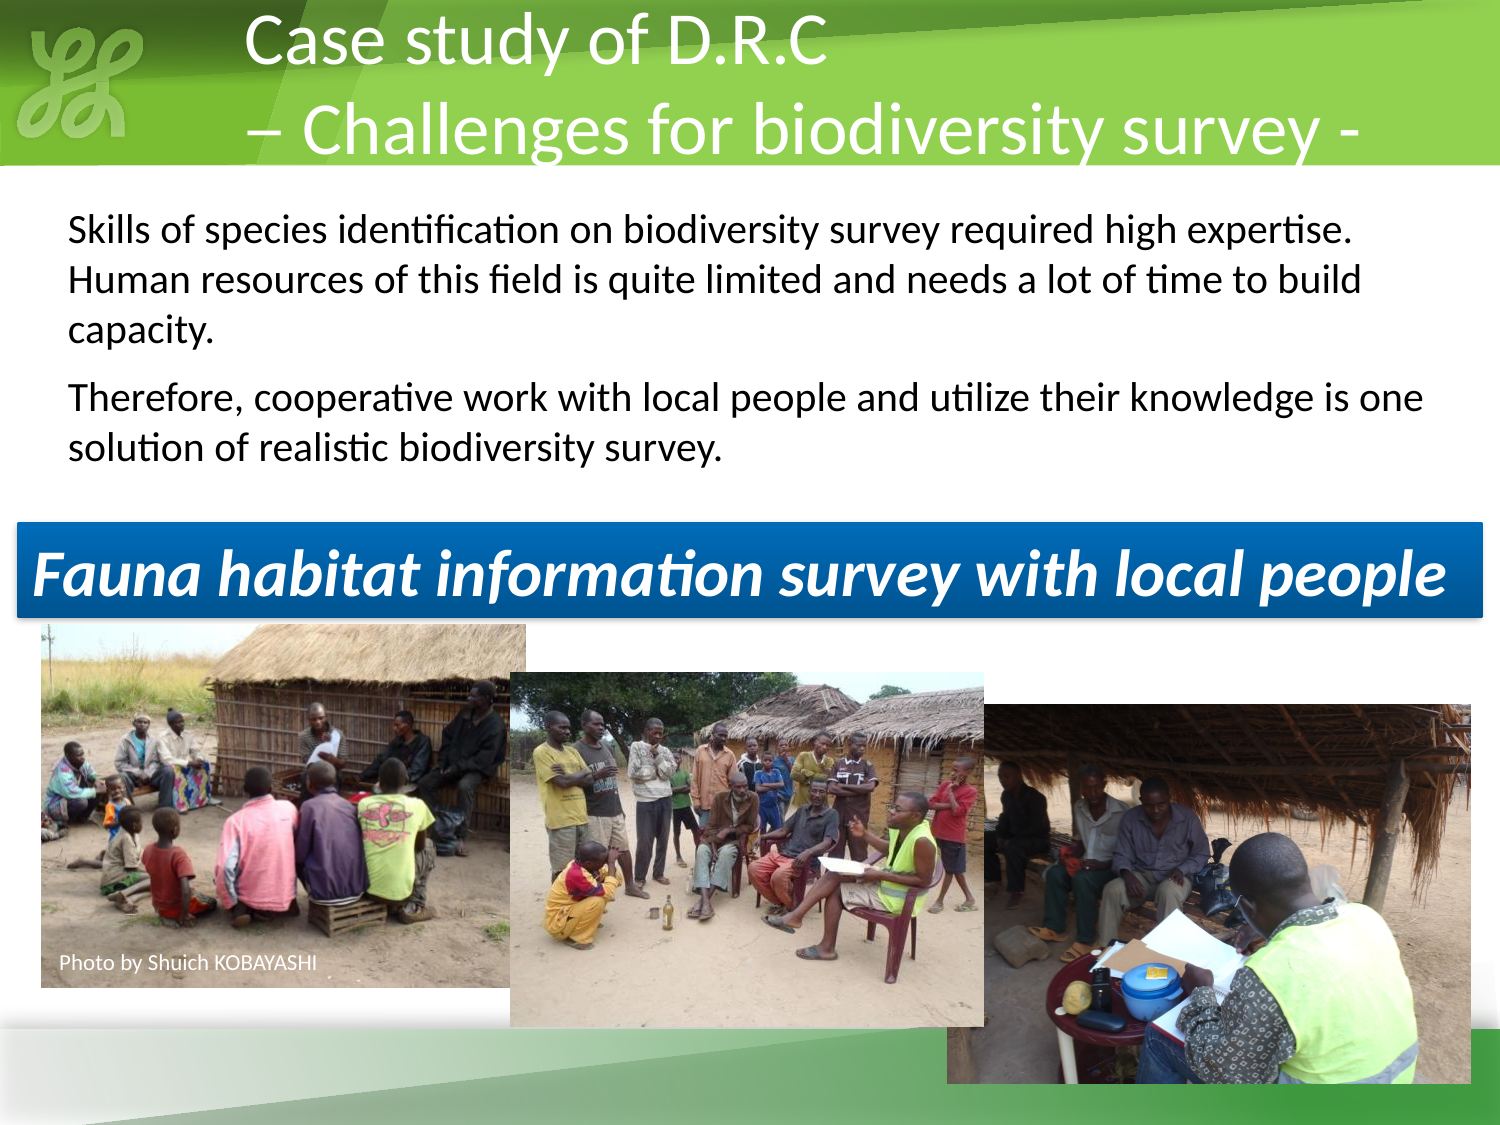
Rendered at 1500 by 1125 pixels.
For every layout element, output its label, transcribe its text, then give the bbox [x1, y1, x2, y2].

text_box Fauna habitat information survey with local people [17, 522, 1483, 618]
title Case study of D.R.C –Challenges for biodiversity survey - [229, 9, 1495, 149]
text_box Skills of species identification on biodiversity survey required high expertise. Human resources of this field is quite limited and needs a lot of time to build capacity. Therefore, cooperative work with local people and utilize their knowledge is one solution of realistic biodiversity survey. [53, 194, 1483, 477]
picture [41, 624, 1471, 1084]
